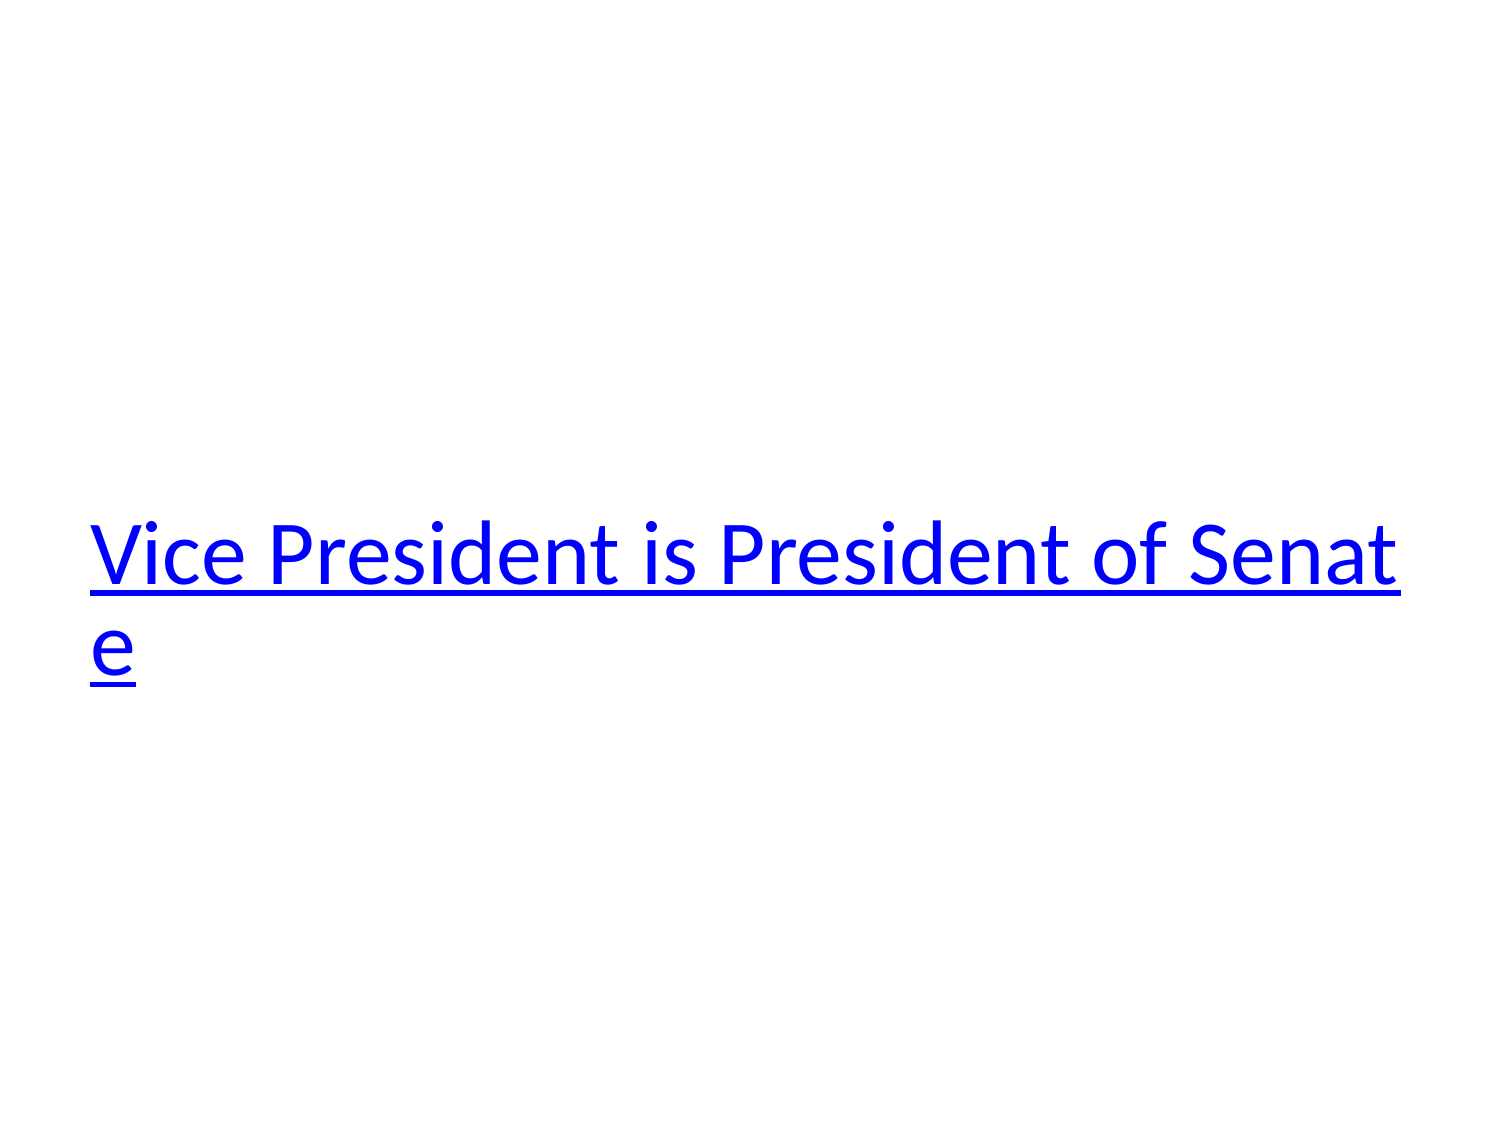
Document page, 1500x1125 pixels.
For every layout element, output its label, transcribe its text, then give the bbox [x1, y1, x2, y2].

title Vice President is President of Senate [74, 44, 1426, 1051]
